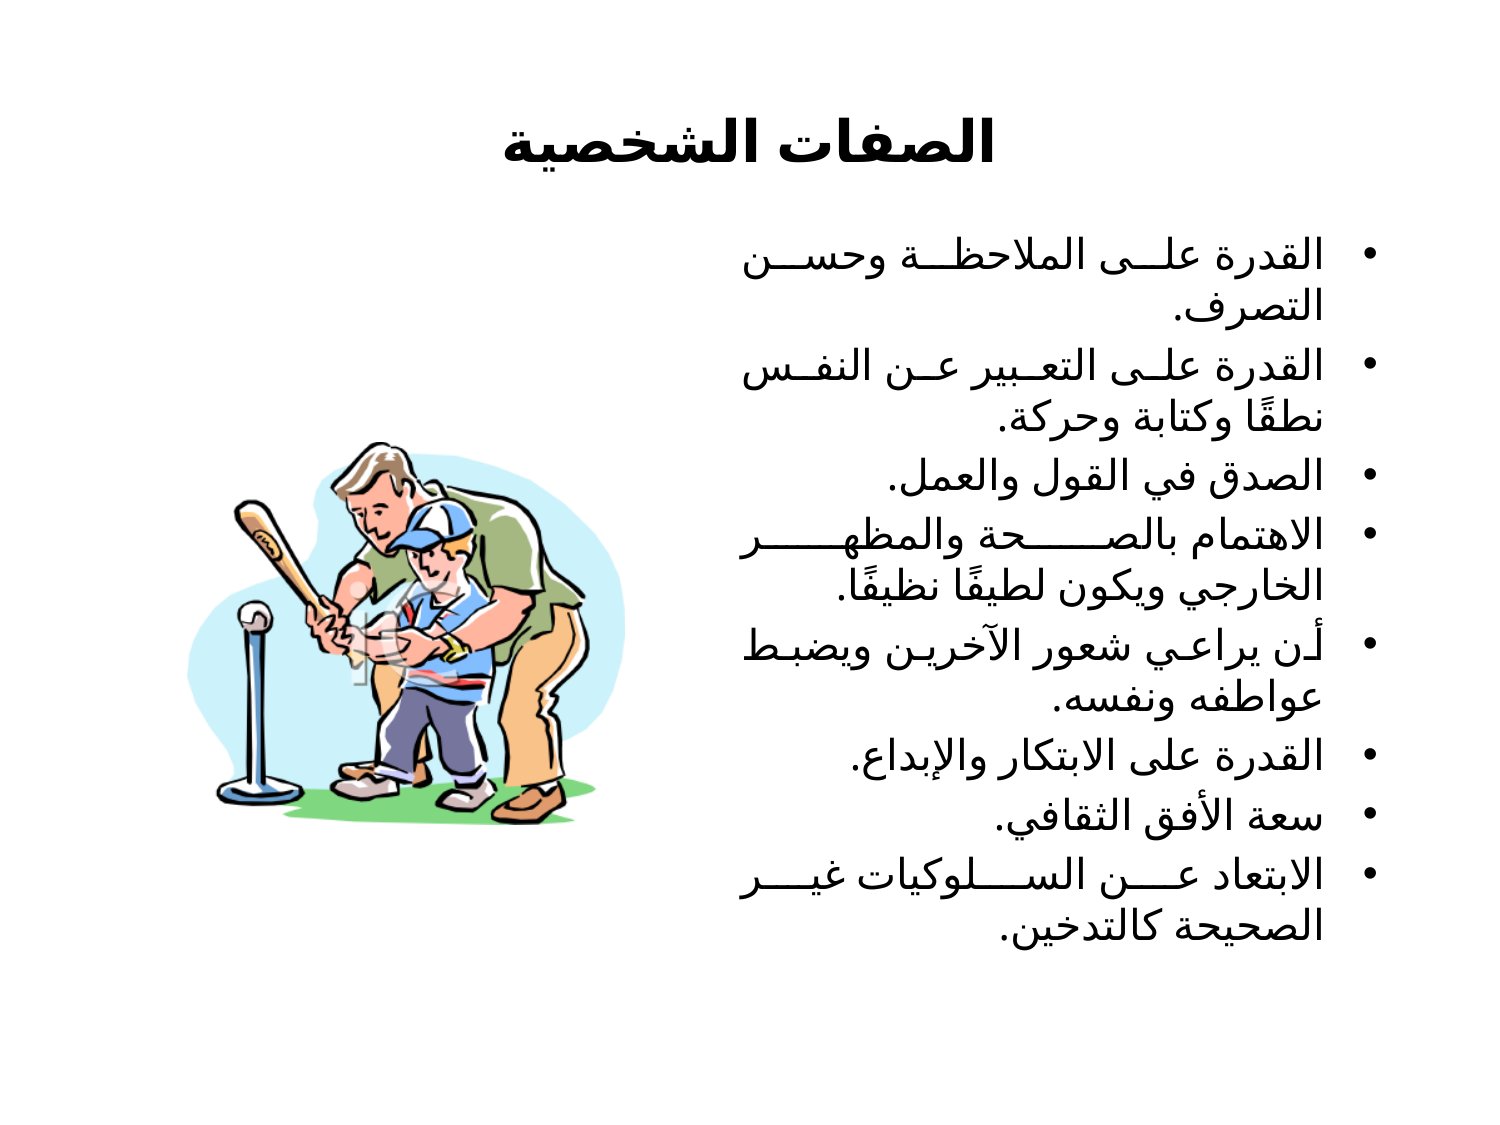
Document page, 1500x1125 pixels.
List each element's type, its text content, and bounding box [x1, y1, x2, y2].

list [187, 442, 626, 826]
list القدرة على الملاحظة وحسن التصرف. القدرة على التعبير عن النفس نطقًا وكتابة وحركة. الصدق في القول والعمل. الاهتمام بالصحة والمظهر الخارجي ويكون لطيفًا نظيفًا. أن يراعي شعور الآخرين ويضبط عواطفه ونفسه. القدرة على الابتكار والإبداع. سعة الأفق الثقافي. الابتعاد عن السلوكيات غير الصحيحة كالتدخين. [726, 219, 1389, 963]
title الصفات الشخصية [75, 45, 1425, 233]
